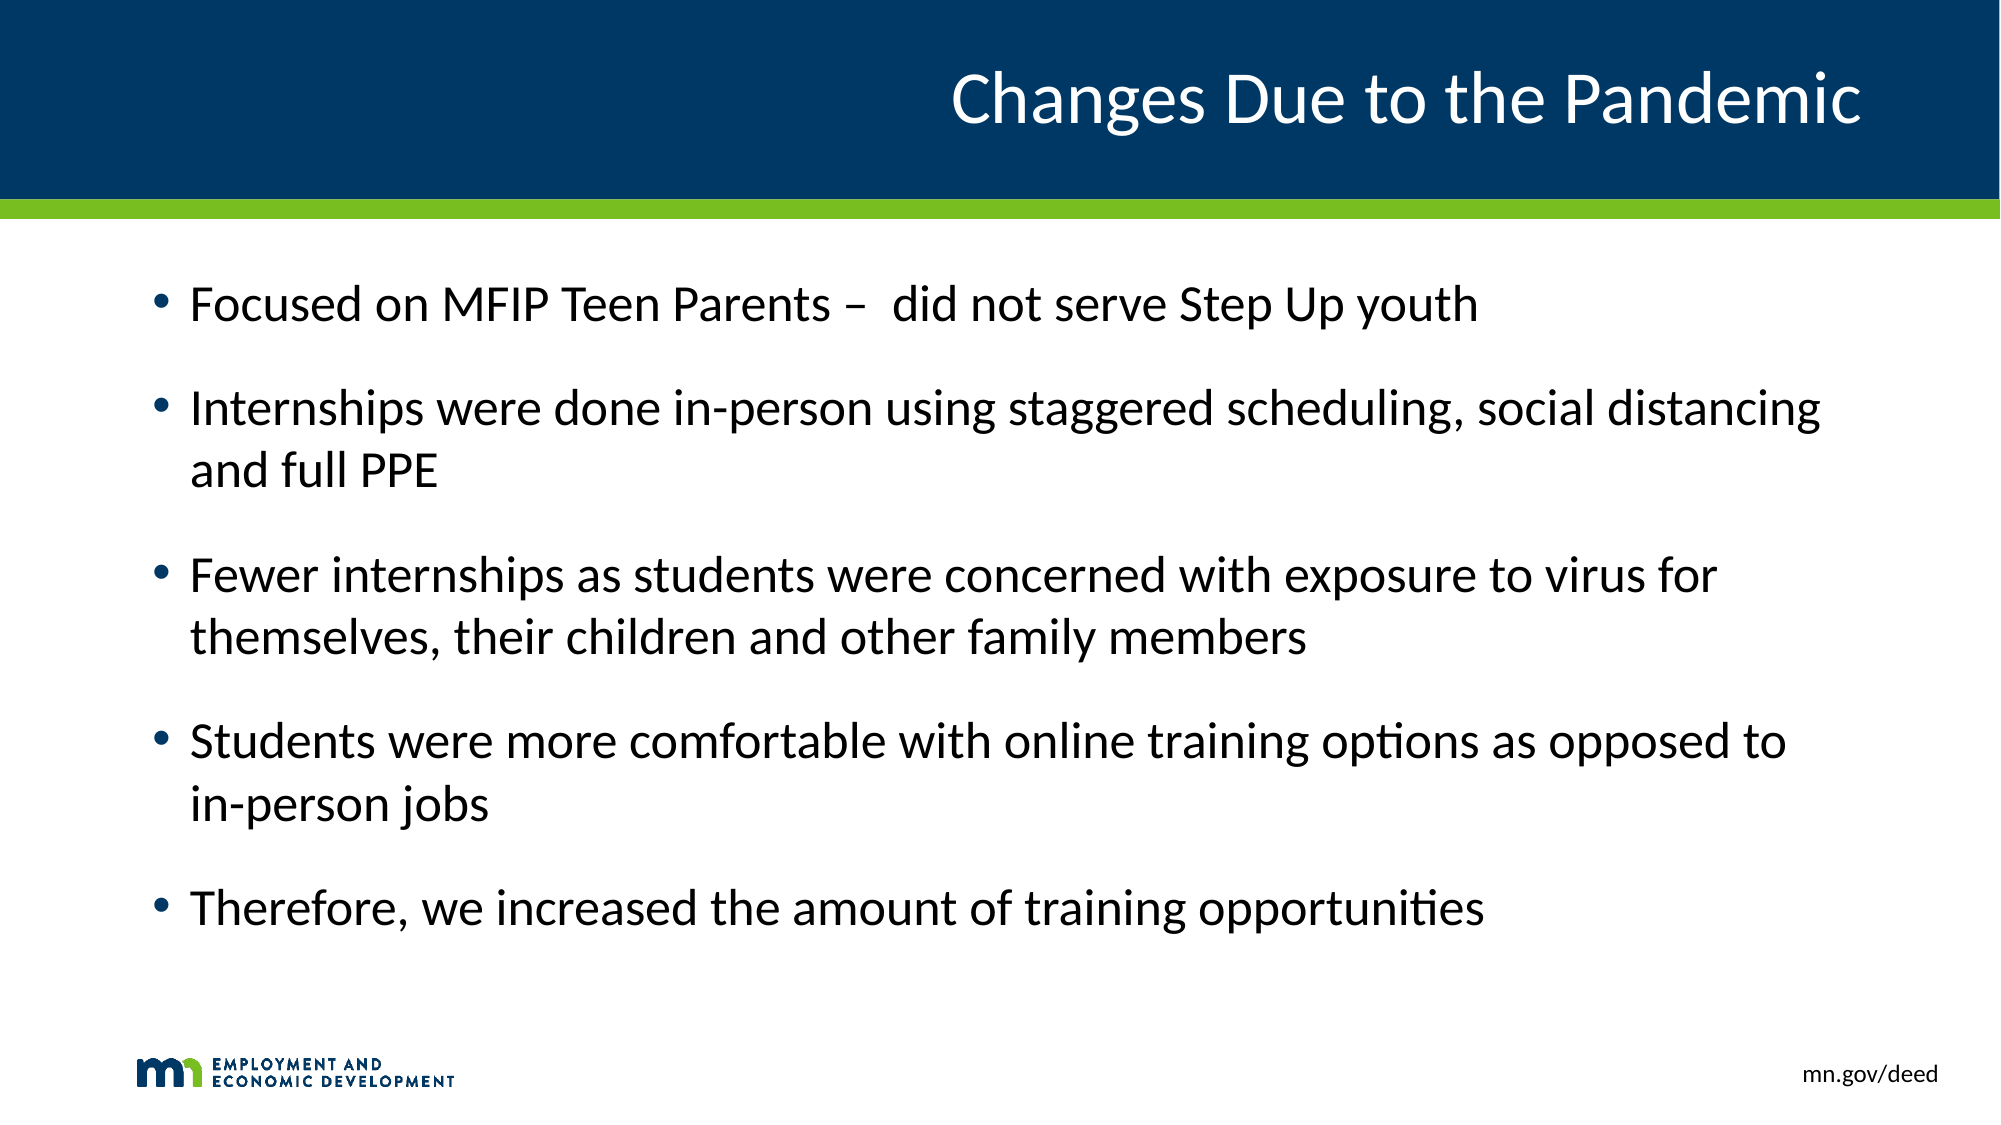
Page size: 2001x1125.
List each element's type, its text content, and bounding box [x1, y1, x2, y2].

title Changes Due to the Pandemic [137, 0, 1863, 200]
list Focused on MFIP Teen Parents – did not serve Step Up youth Internships were done in-person using staggered scheduling, social distancing and full PPE Fewer internships as students were concerned with exposure to virus for themselves, their children and other family members Students were more comfortable with online training options as opposed to in-person jobs Therefore, we increased the amount of training opportunities [137, 261, 1863, 1014]
footer mn.gov/deed [1037, 1042, 1955, 1103]
picture [137, 1058, 454, 1087]
